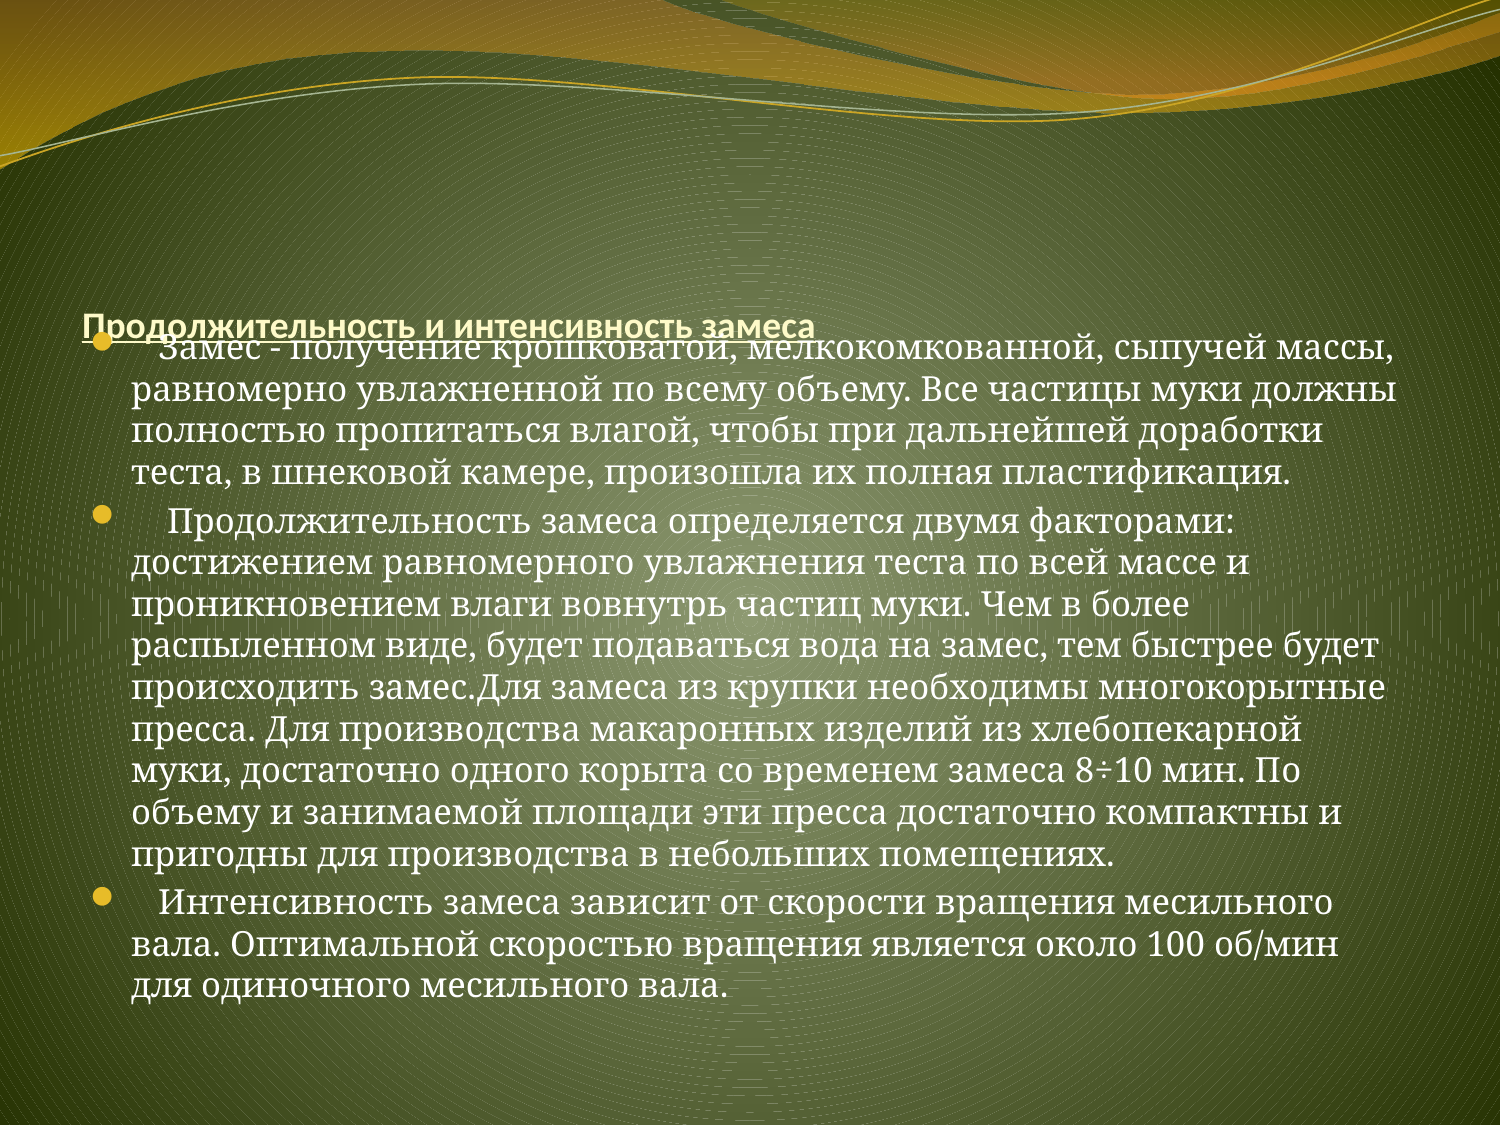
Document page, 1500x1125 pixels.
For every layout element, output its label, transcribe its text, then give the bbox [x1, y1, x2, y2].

title Продолжительность и интенсивность замеса [81, 292, 1433, 398]
list Замес - получение крошковатой, мелкокомкованной, сыпучей массы, равномерно увлажненной по всему объему. Все частицы муки должны полностью пропитаться влагой, чтобы при дальнейшей доработки теста, в шнековой камере, произошла их полная пластификация. Продолжительность замеса определяется двумя факторами: достижением равномерного увлажнения теста по всей массе и проникновением влаги вовнутрь частиц муки. Чем в более распыленном виде, будет подаваться вода на замес, тем быстрее будет происходить замес.Для замеса из крупки необходимы многокорытные пресса. Для производства макаронных изделий из хлебопекарной муки, достаточно одного корыта со временем замеса 8÷10 мин. По объему и занимаемой площади эти пресса достаточно компактны и пригодны для производства в небольших помещениях. Интенсивность замеса зависит от скорости вращения месильного вала. Оптимальной скоростью вращения является около 100 об/мин для одиночного месильного вала. [74, 317, 1426, 1038]
